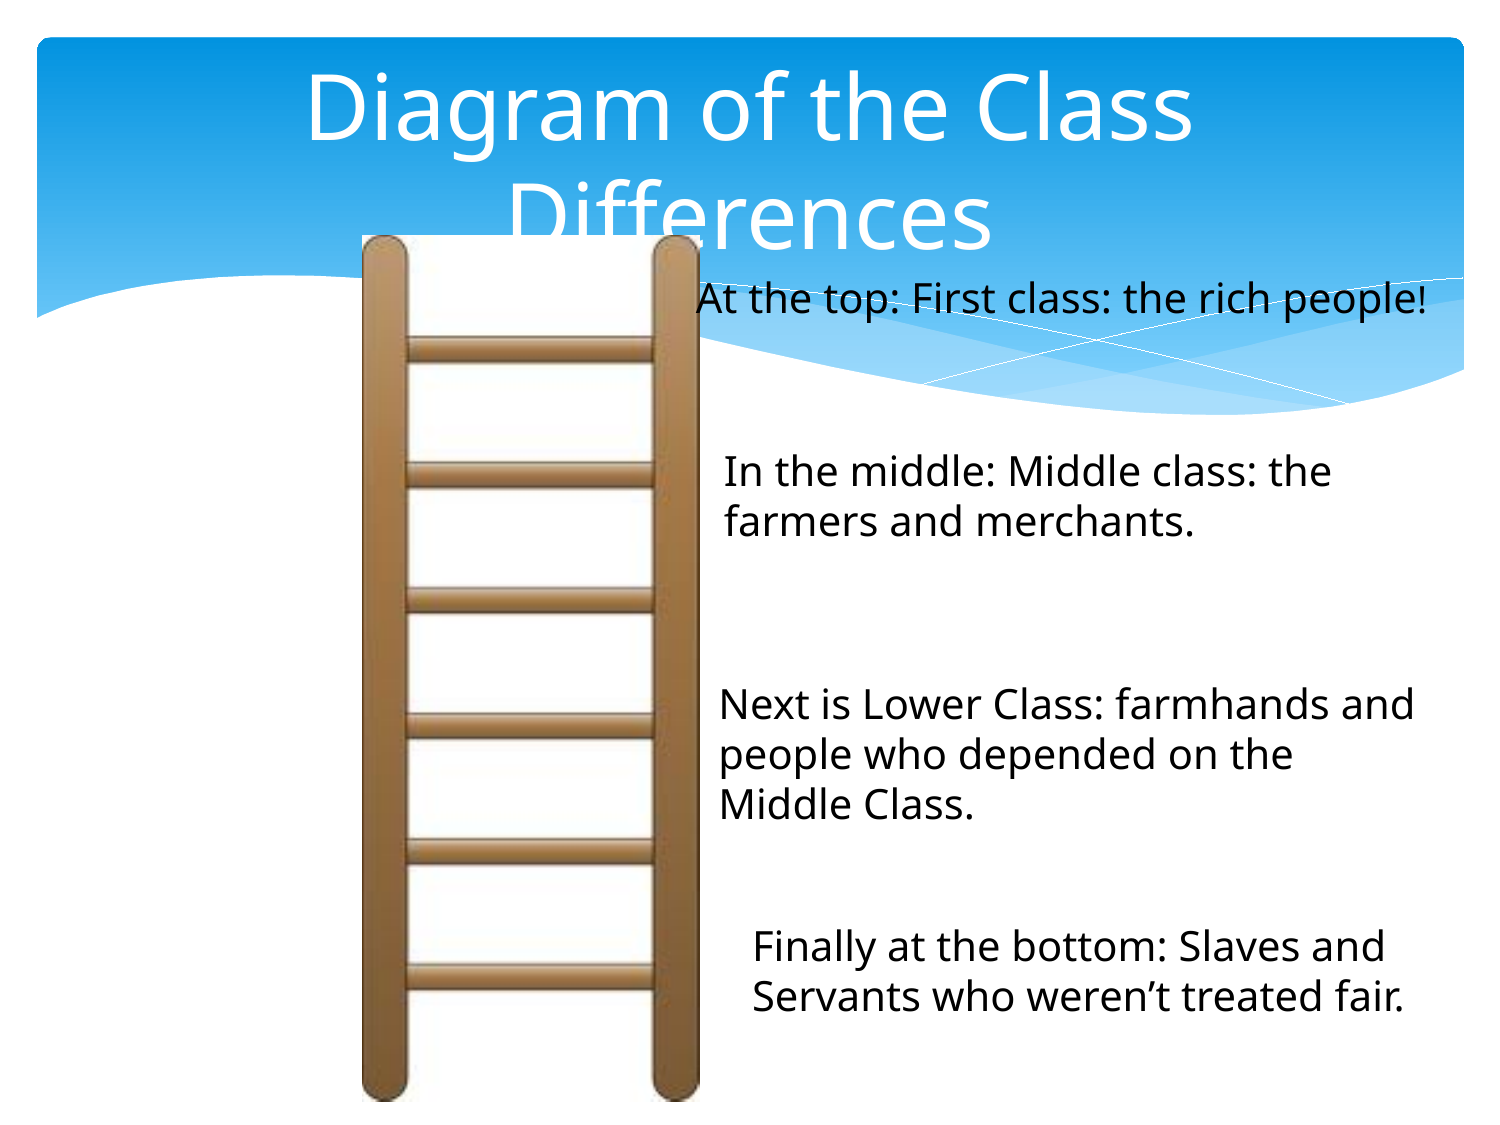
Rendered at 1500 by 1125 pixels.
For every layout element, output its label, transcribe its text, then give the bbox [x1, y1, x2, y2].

picture [362, 235, 701, 1102]
text_box In the middle: Middle class: the farmers and merchants. [709, 437, 1460, 553]
text_box Next is Lower Class: farmhands and people who depended on the Middle Class. [706, 670, 1454, 835]
text_box Finally at the bottom: Slaves and Servants who weren’t treated fair. [737, 912, 1488, 1028]
title Diagram of the Class Differences [75, 55, 1425, 261]
text_box At the top: First class: the rich people! [706, 264, 1442, 330]
